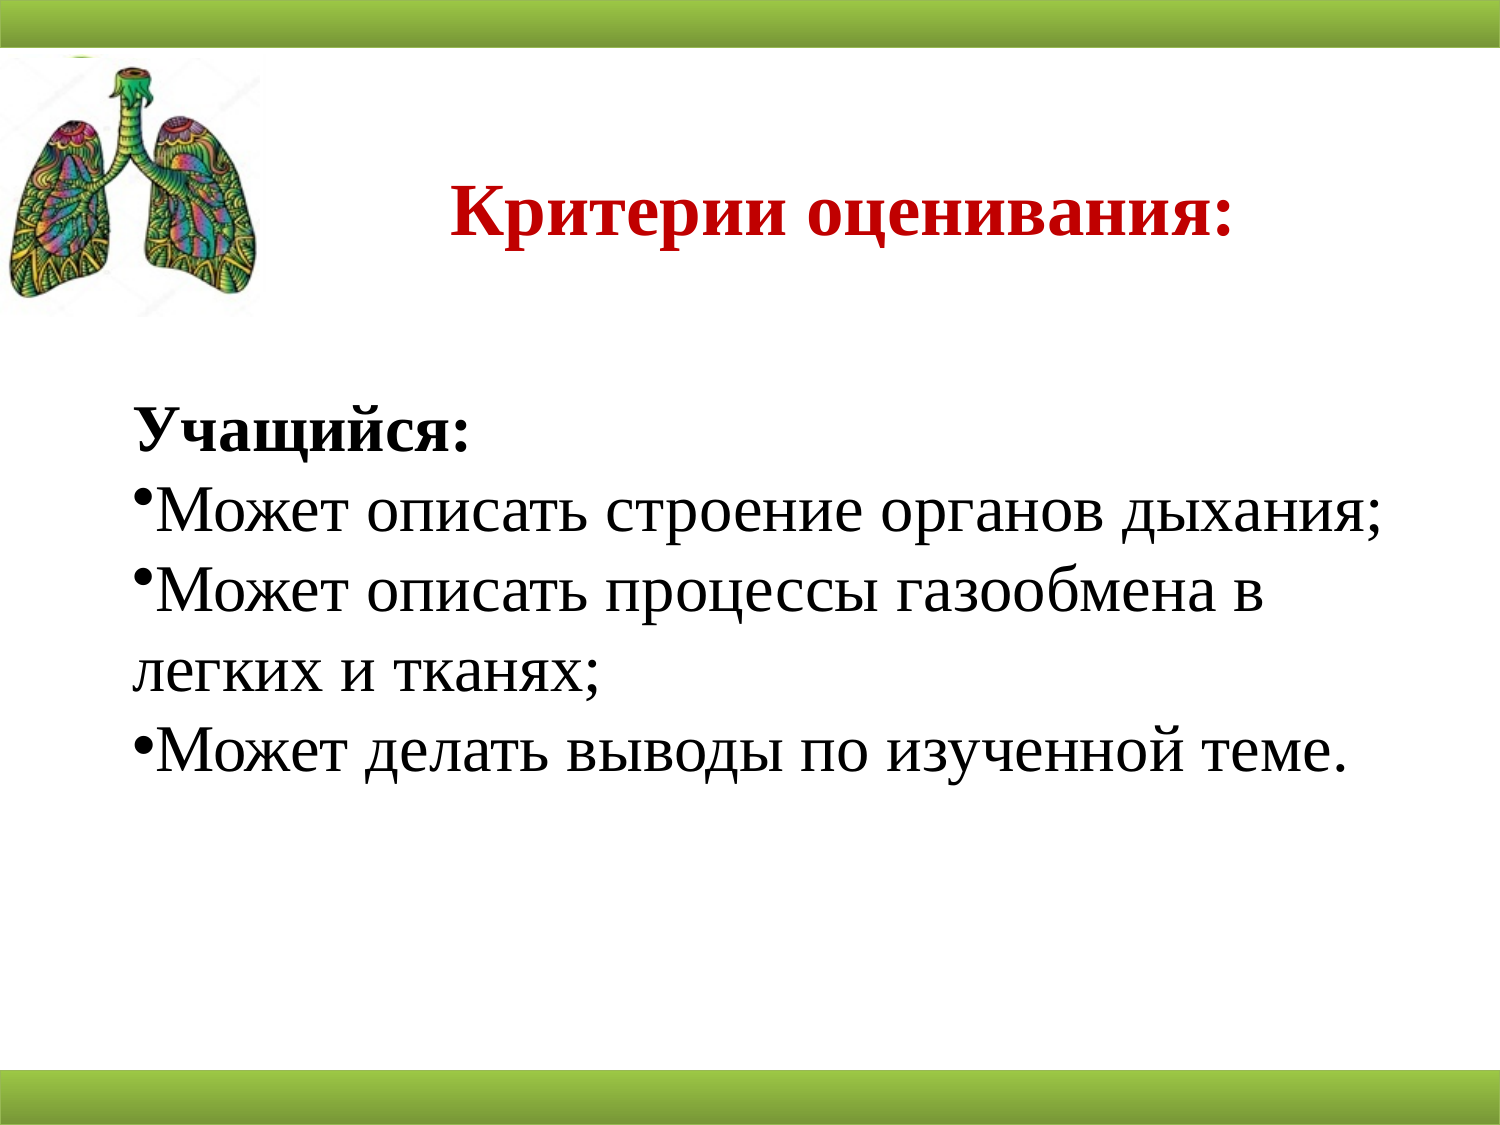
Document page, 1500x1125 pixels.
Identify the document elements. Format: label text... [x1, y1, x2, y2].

text_box Учащийся: Может описать строение органов дыхания; Может описать процессы газообмена в легких и тканях; Может делать выводы по изученной теме. [117, 377, 1418, 792]
title Критерии оценивания: [263, 105, 1444, 293]
picture [0, 54, 266, 317]
